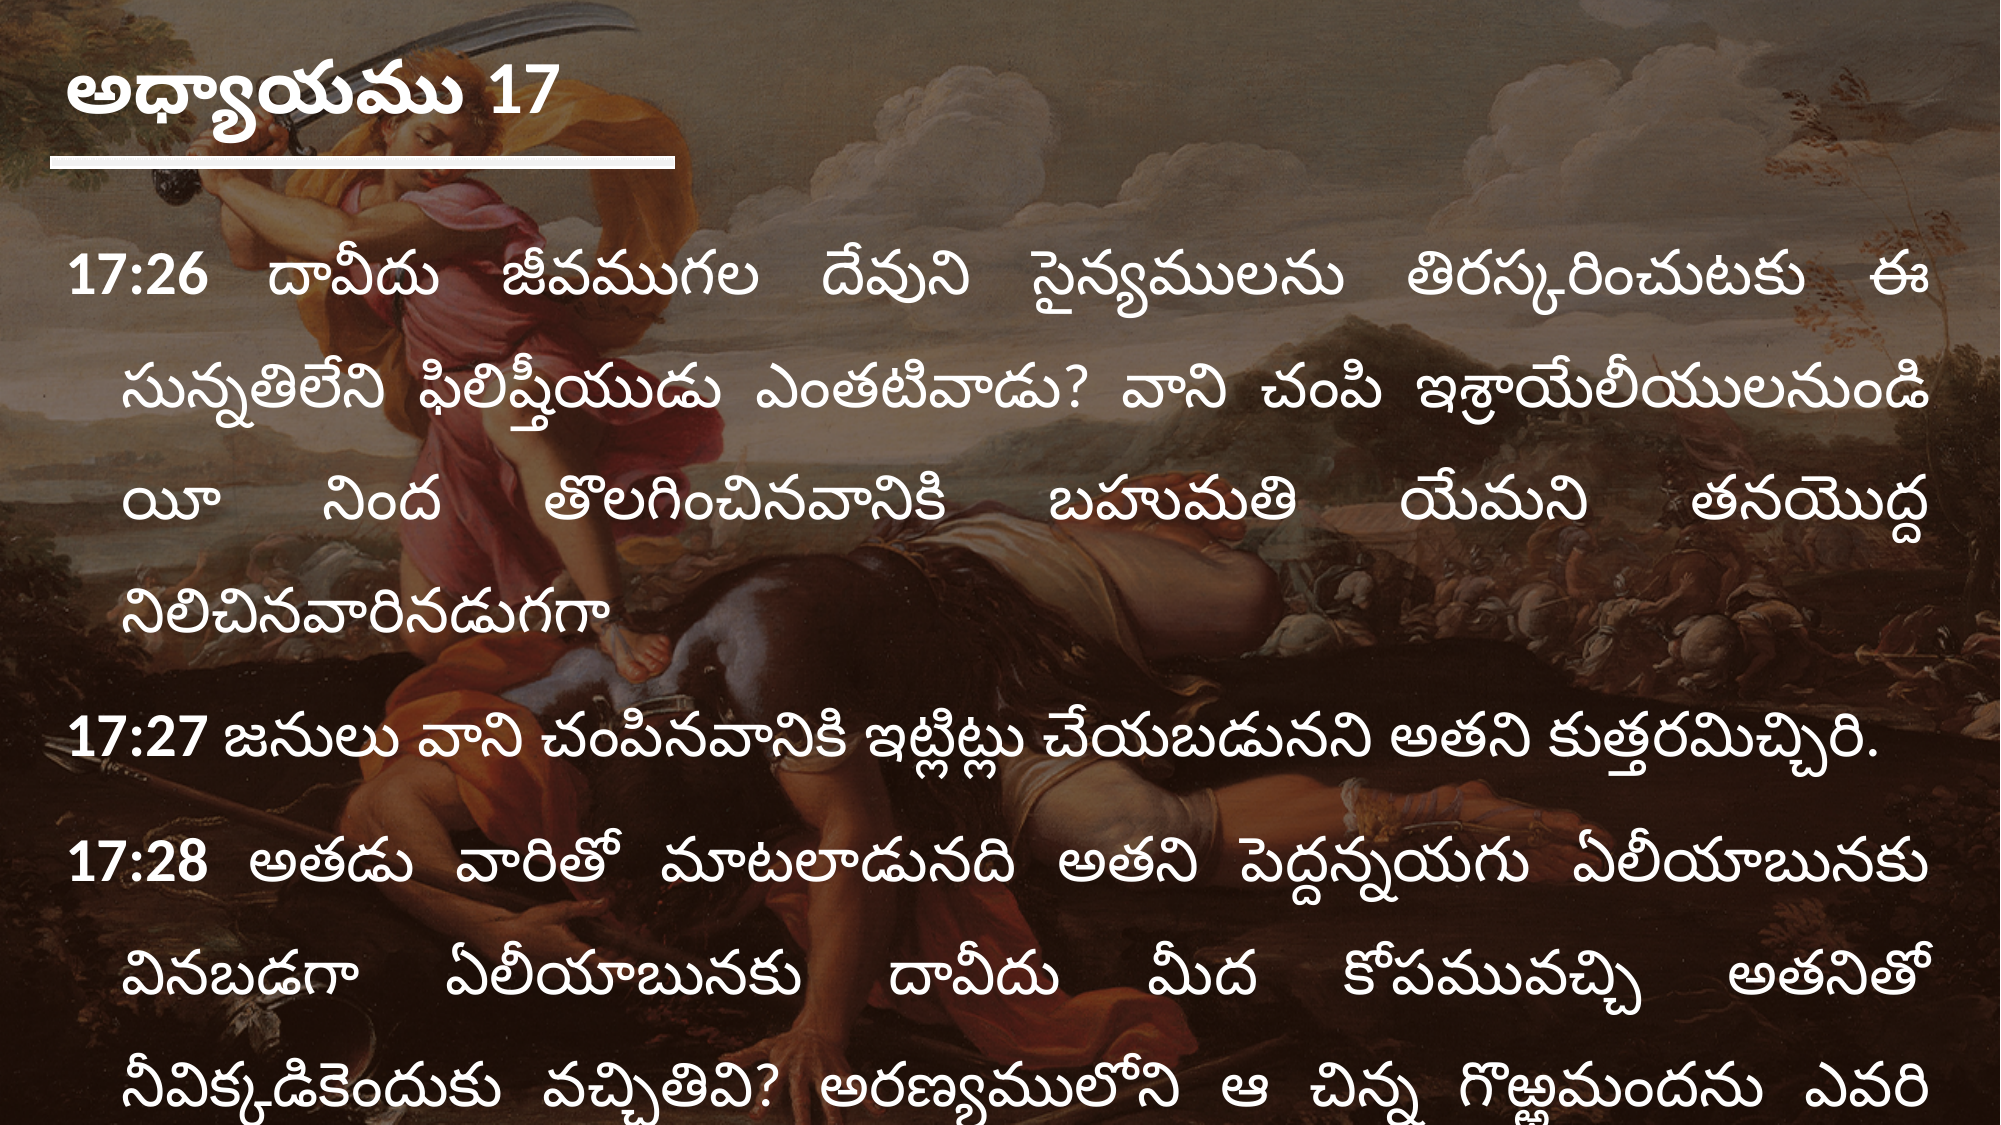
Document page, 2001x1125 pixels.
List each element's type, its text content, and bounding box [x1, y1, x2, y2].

picture [0, 0, 2000, 1125]
list 17:26 దావీదు జీవముగల దేవుని సైన్యములను తిరస్కరించుటకు ఈ సున్నతిలేని ఫిలిష్తీయుడు ఎంతటివాడు? వాని చంపి ఇశ్రాయేలీయులనుండి యీ నింద తొలగించినవానికి బహుమతి యేమని తనయొద్ద నిలిచినవారినడుగగా 17:27 జనులు వాని చంపినవానికి ఇట్లిట్లు చేయబడునని అతని కుత్తరమిచ్చిరి. 17:28 అతడు వారితో మాటలాడునది అతని పెద్దన్నయగు ఏలీయాబునకు వినబడగా ఏలీయాబునకు దావీదు మీద కోపమువచ్చి అతనితో నీవిక్కడికెందుకు వచ్చితివి? అరణ్యములోని ఆ చిన్న గొఱ్ఱమందను ఎవరి వశము చేసితివి? నీ గర్వమును నీ హృదయపు చెడుతనమును నేనెరుగుదును; యుద్ధము చూచుటకే గదా నీవు వచ్చితివనెను. [50, 187, 1946, 1063]
title అధ్యాయము 17 [50, 0, 1925, 167]
